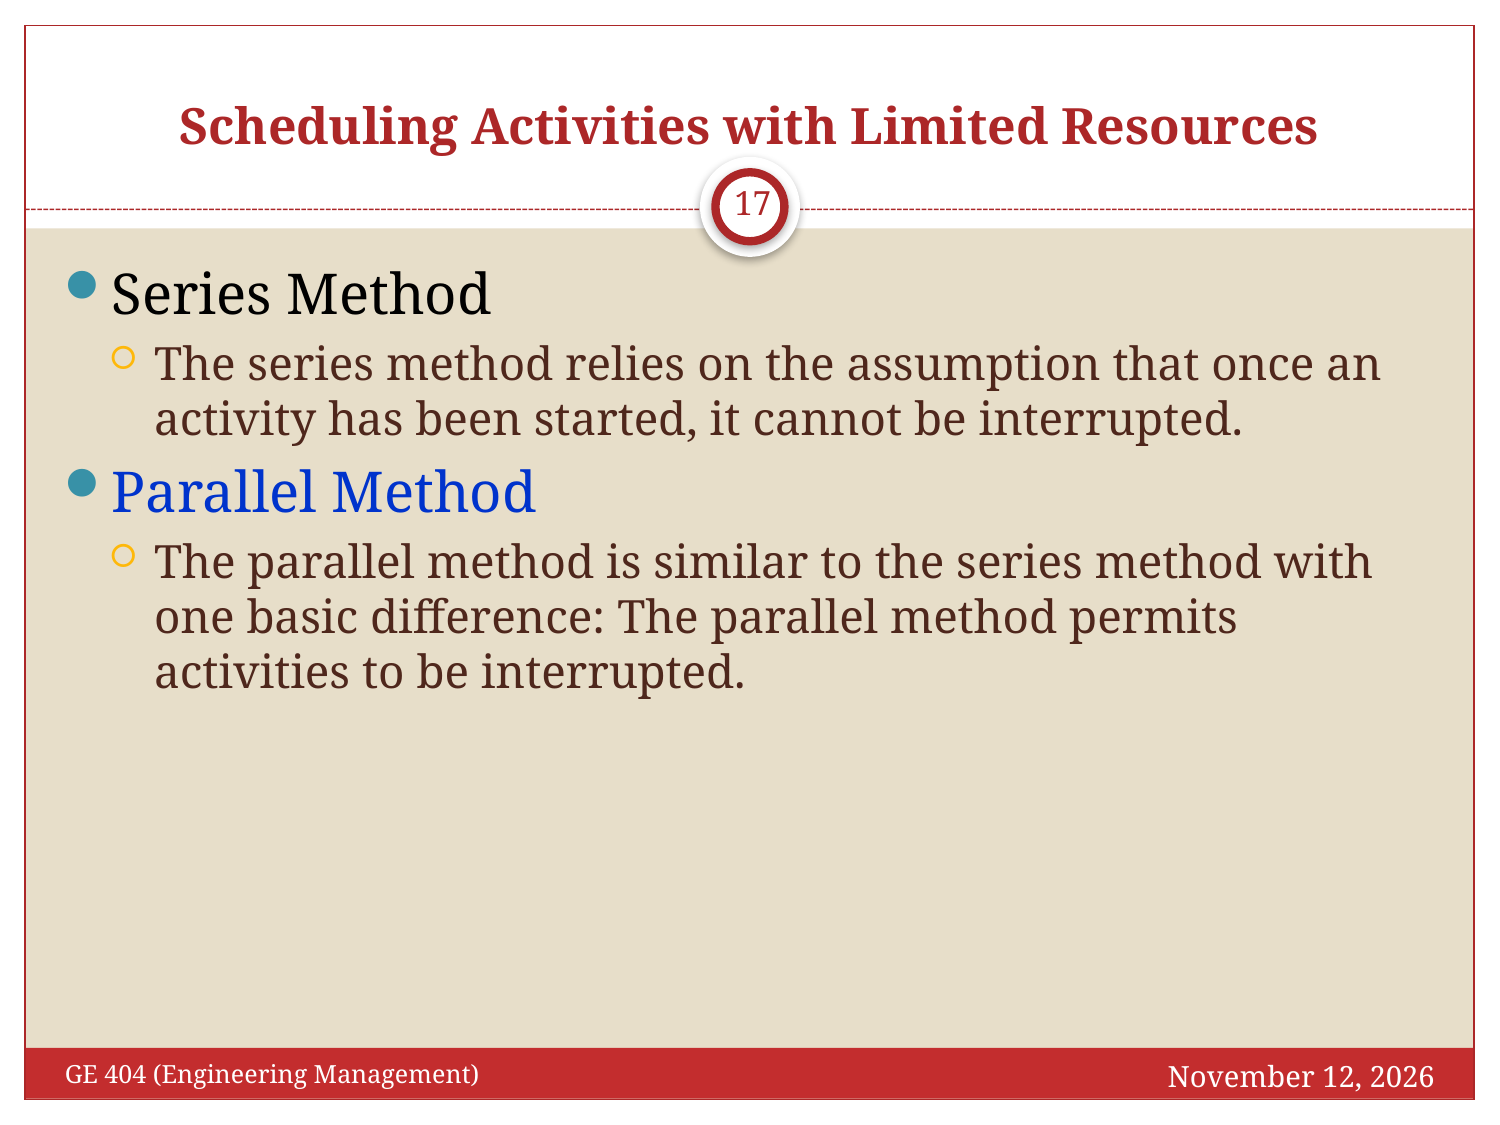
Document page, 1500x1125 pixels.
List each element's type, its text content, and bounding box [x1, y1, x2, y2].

list Series Method The series method relies on the assumption that once an activity has been started, it cannot be interrupted. Parallel Method The parallel method is similar to the series method with one basic difference: The parallel method permits activities to be interrupted. [49, 250, 1445, 1001]
slide_number 17 [715, 168, 791, 241]
footer GE 404 (Engineering Management) [50, 1051, 638, 1112]
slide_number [950, 1050, 1450, 1111]
title Scheduling Activities with Limited Resources [49, 37, 1450, 162]
